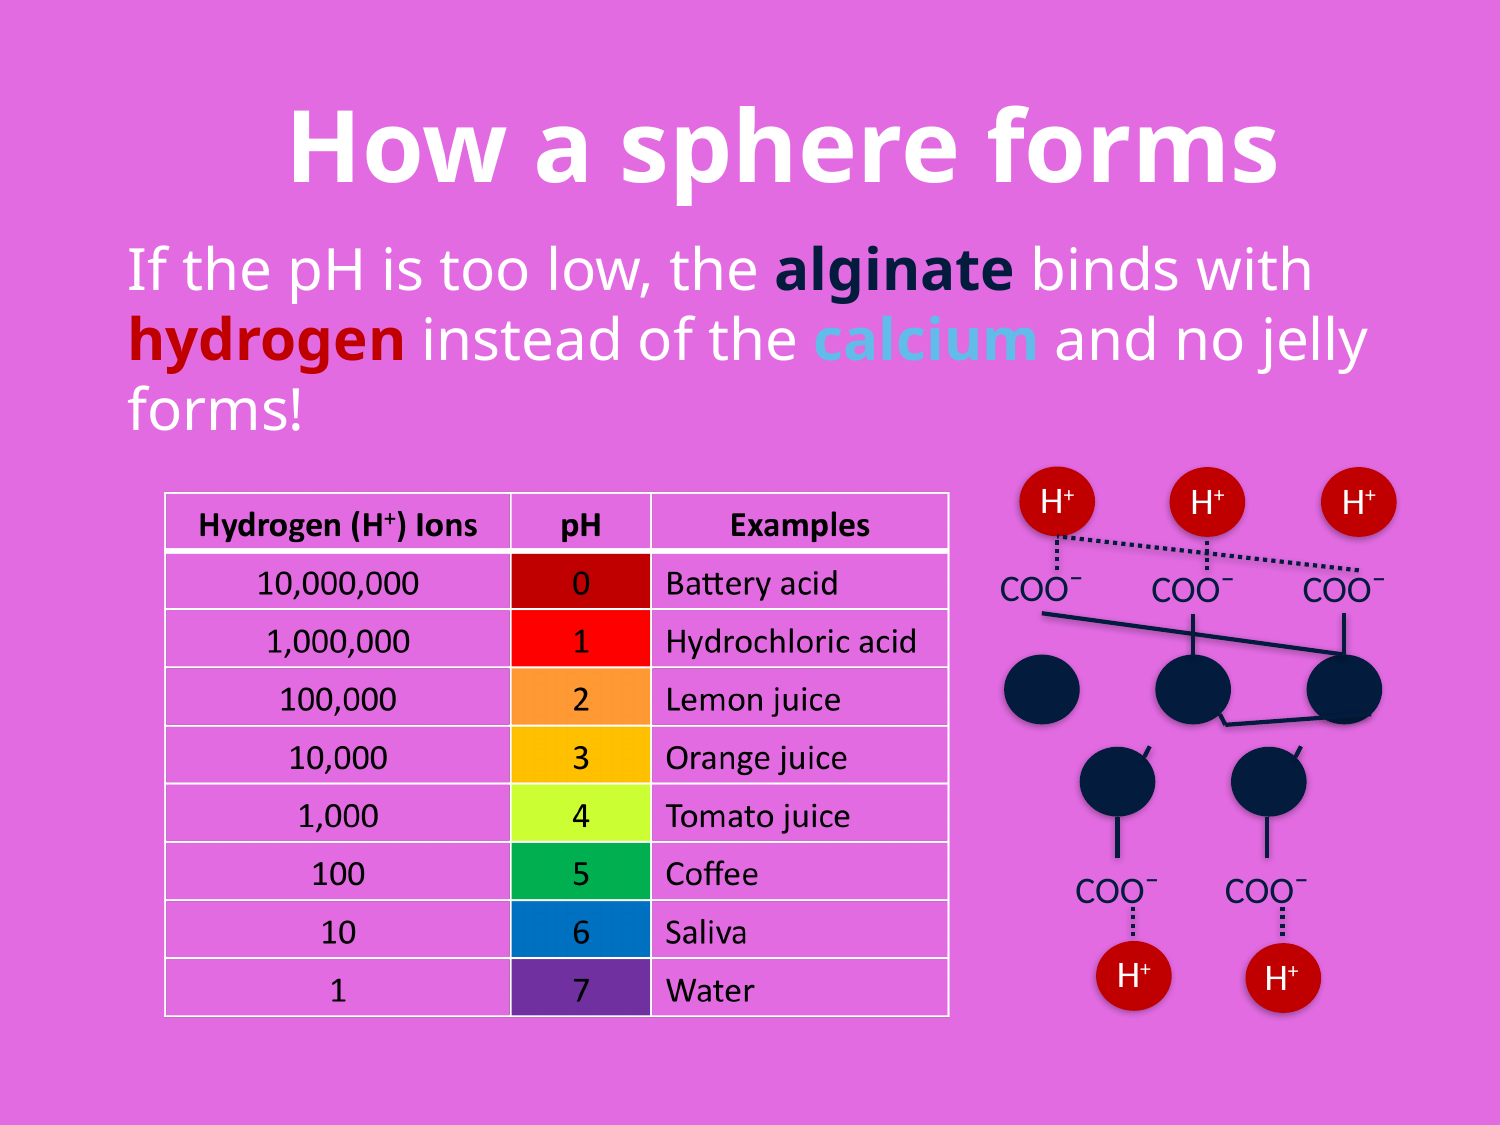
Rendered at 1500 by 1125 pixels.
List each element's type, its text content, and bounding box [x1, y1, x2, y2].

text_box If the pH is too low, the alginate binds with hydrogen instead of the calcium and no jelly forms! [112, 224, 1388, 450]
picture [159, 487, 954, 1023]
text_box How a sphere forms [271, 75, 1500, 191]
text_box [974, 466, 1413, 1014]
